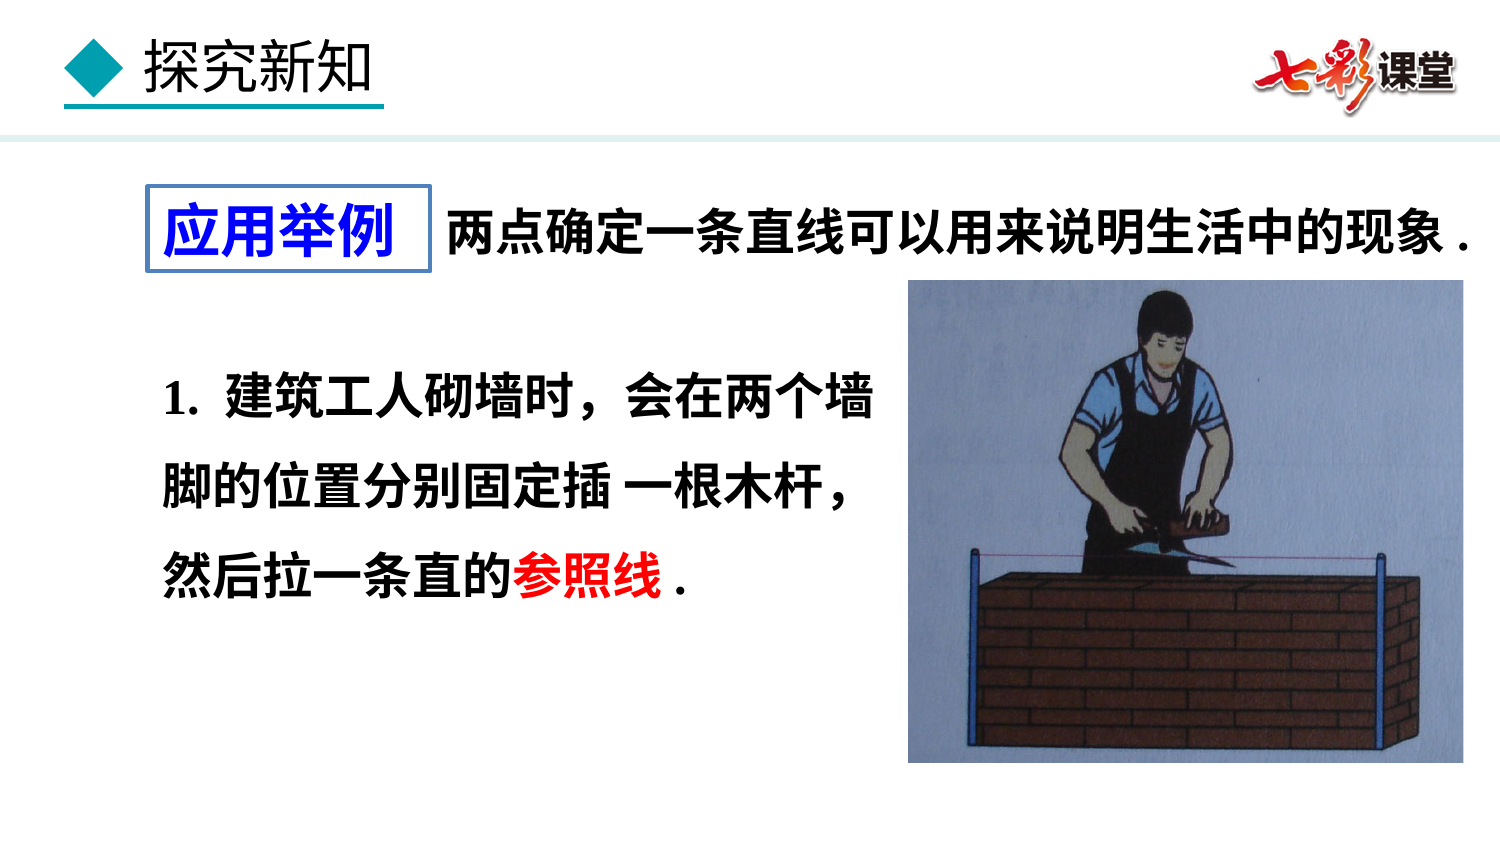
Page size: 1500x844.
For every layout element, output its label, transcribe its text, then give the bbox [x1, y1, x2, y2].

text_box 应用举例 [145, 184, 432, 273]
picture [1249, 32, 1461, 118]
picture [907, 279, 1464, 763]
text_box 两点确定一条直线可以用来说明生活中的现象. [432, 199, 1489, 263]
text_box 1. 建筑工人砌墙时，会在两个墙脚的位置分别固定插 一根木杆，然后拉一条直的参照线. [147, 327, 892, 613]
